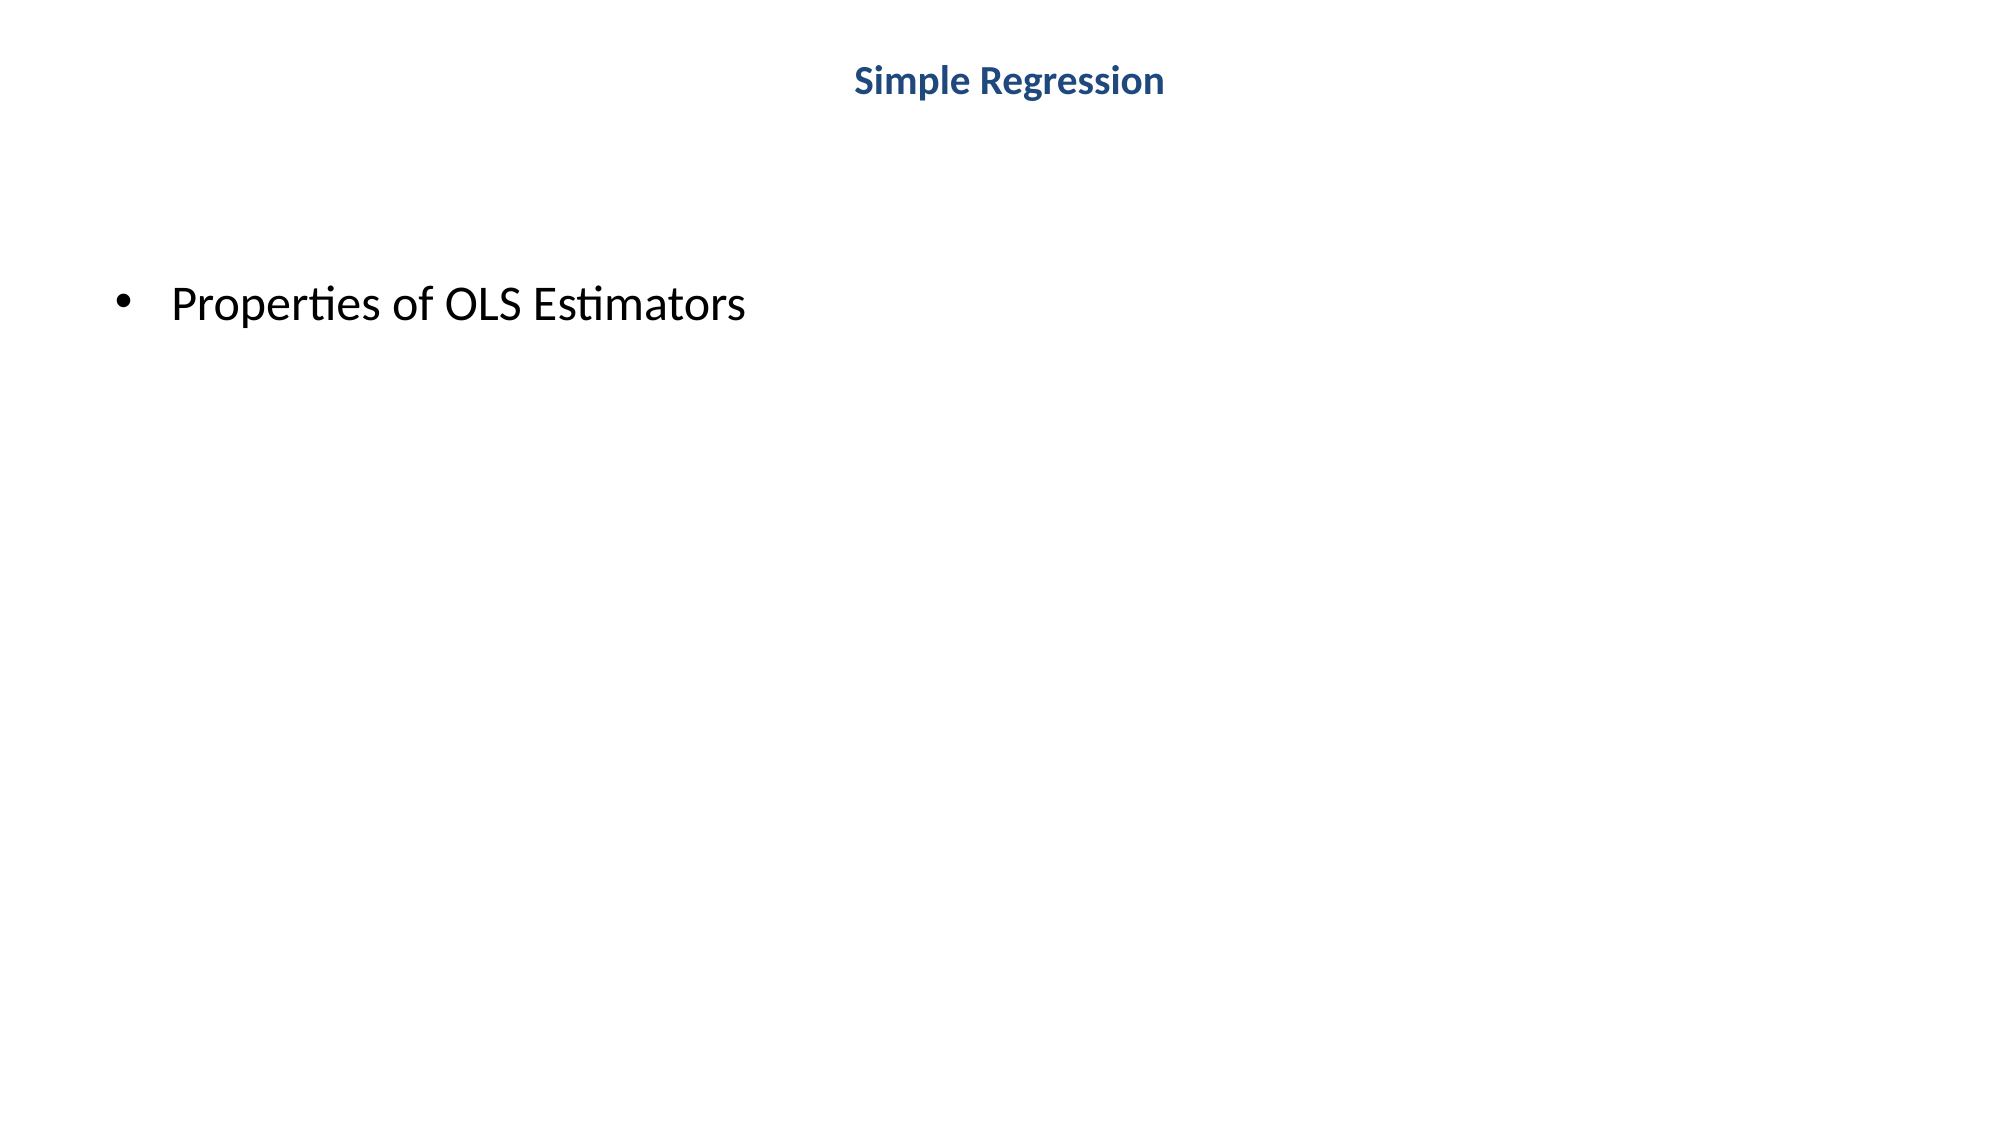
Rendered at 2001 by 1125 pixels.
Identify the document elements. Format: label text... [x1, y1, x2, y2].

title Simple Regression [335, 45, 1686, 161]
list Properties of OLS Estimators [99, 262, 1900, 1005]
